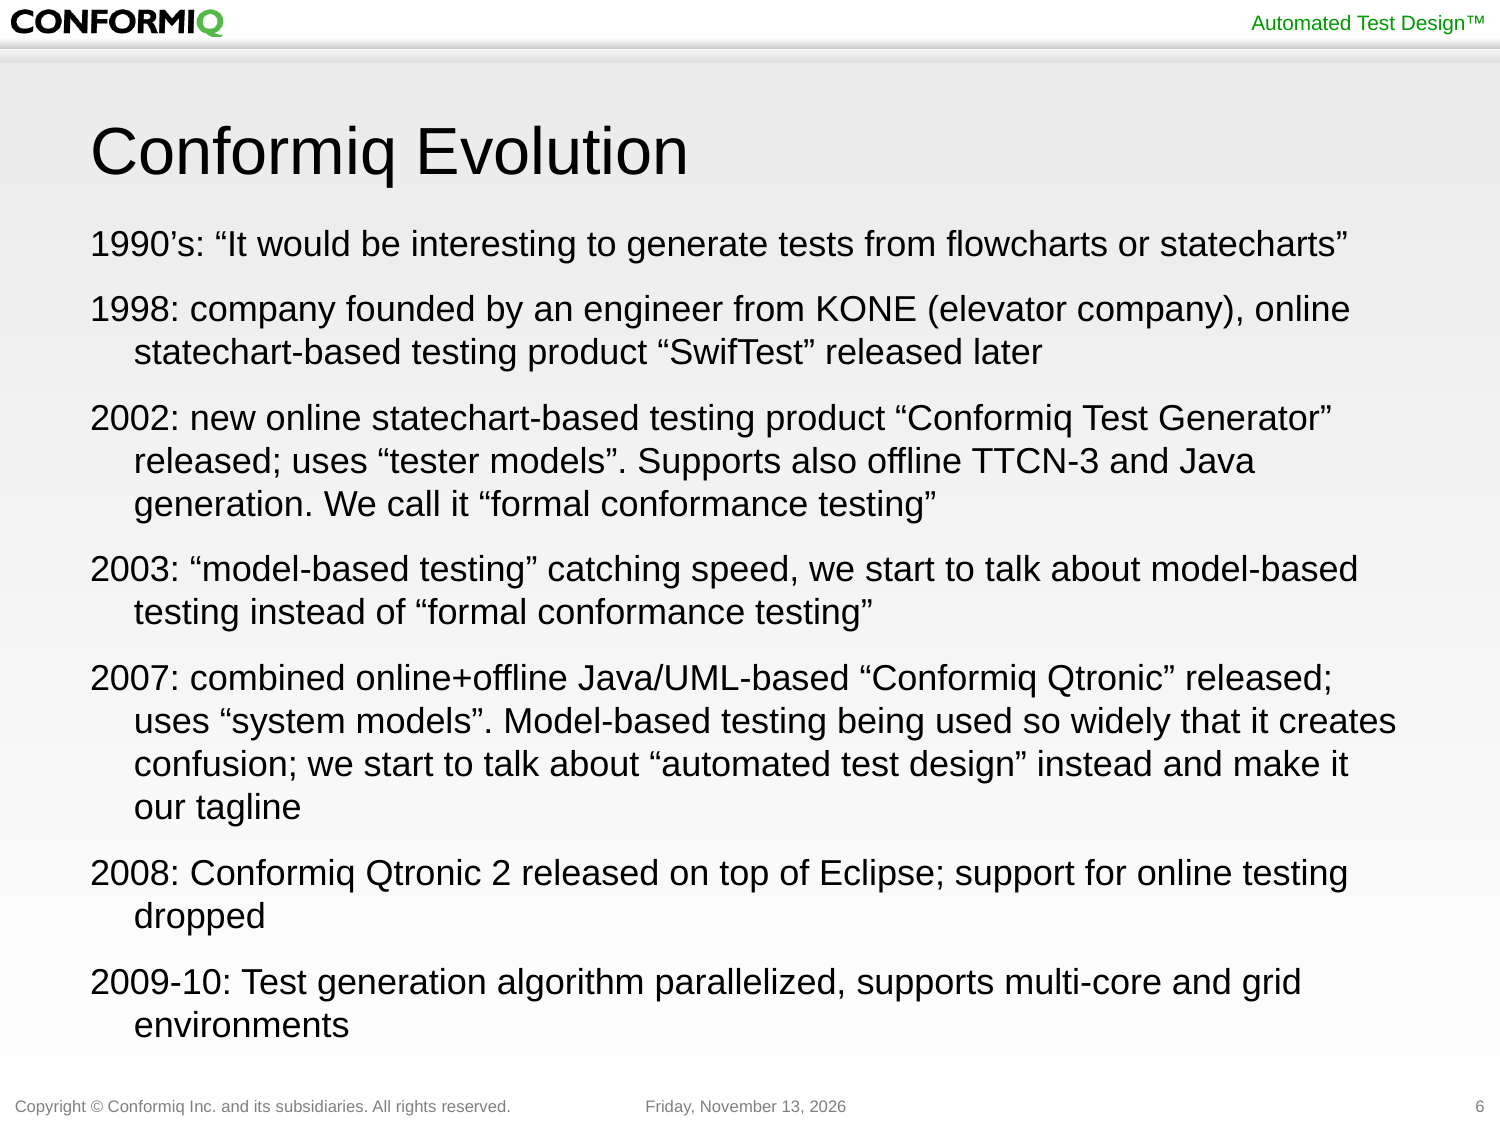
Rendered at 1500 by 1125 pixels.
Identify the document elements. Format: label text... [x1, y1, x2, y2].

list 1990’s: “It would be interesting to generate tests from flowcharts or statecharts” 1998: company founded by an engineer from KONE (elevator company), online statechart-based testing product “SwifTest” released later 2002: new online statechart-based testing product “Conformiq Test Generator” released; uses “tester models”. Supports also offline TTCN-3 and Java generation. We call it “formal conformance testing” 2003: “model-based testing” catching speed, we start to talk about model-based testing instead of “formal conformance testing” 2007: combined online+offline Java/UML-based “Conformiq Qtronic” released; uses “system models”. Model-based testing being used so widely that it creates confusion; we start to talk about “automated test design” instead and make it our tagline 2008: Conformiq Qtronic 2 released on top of Eclipse; support for online testing dropped 2009-10: Test generation algorithm parallelized, supports multi-core and grid environments [75, 212, 1425, 1063]
picture [8, 4, 224, 37]
title Conformiq Evolution [75, 99, 1425, 200]
